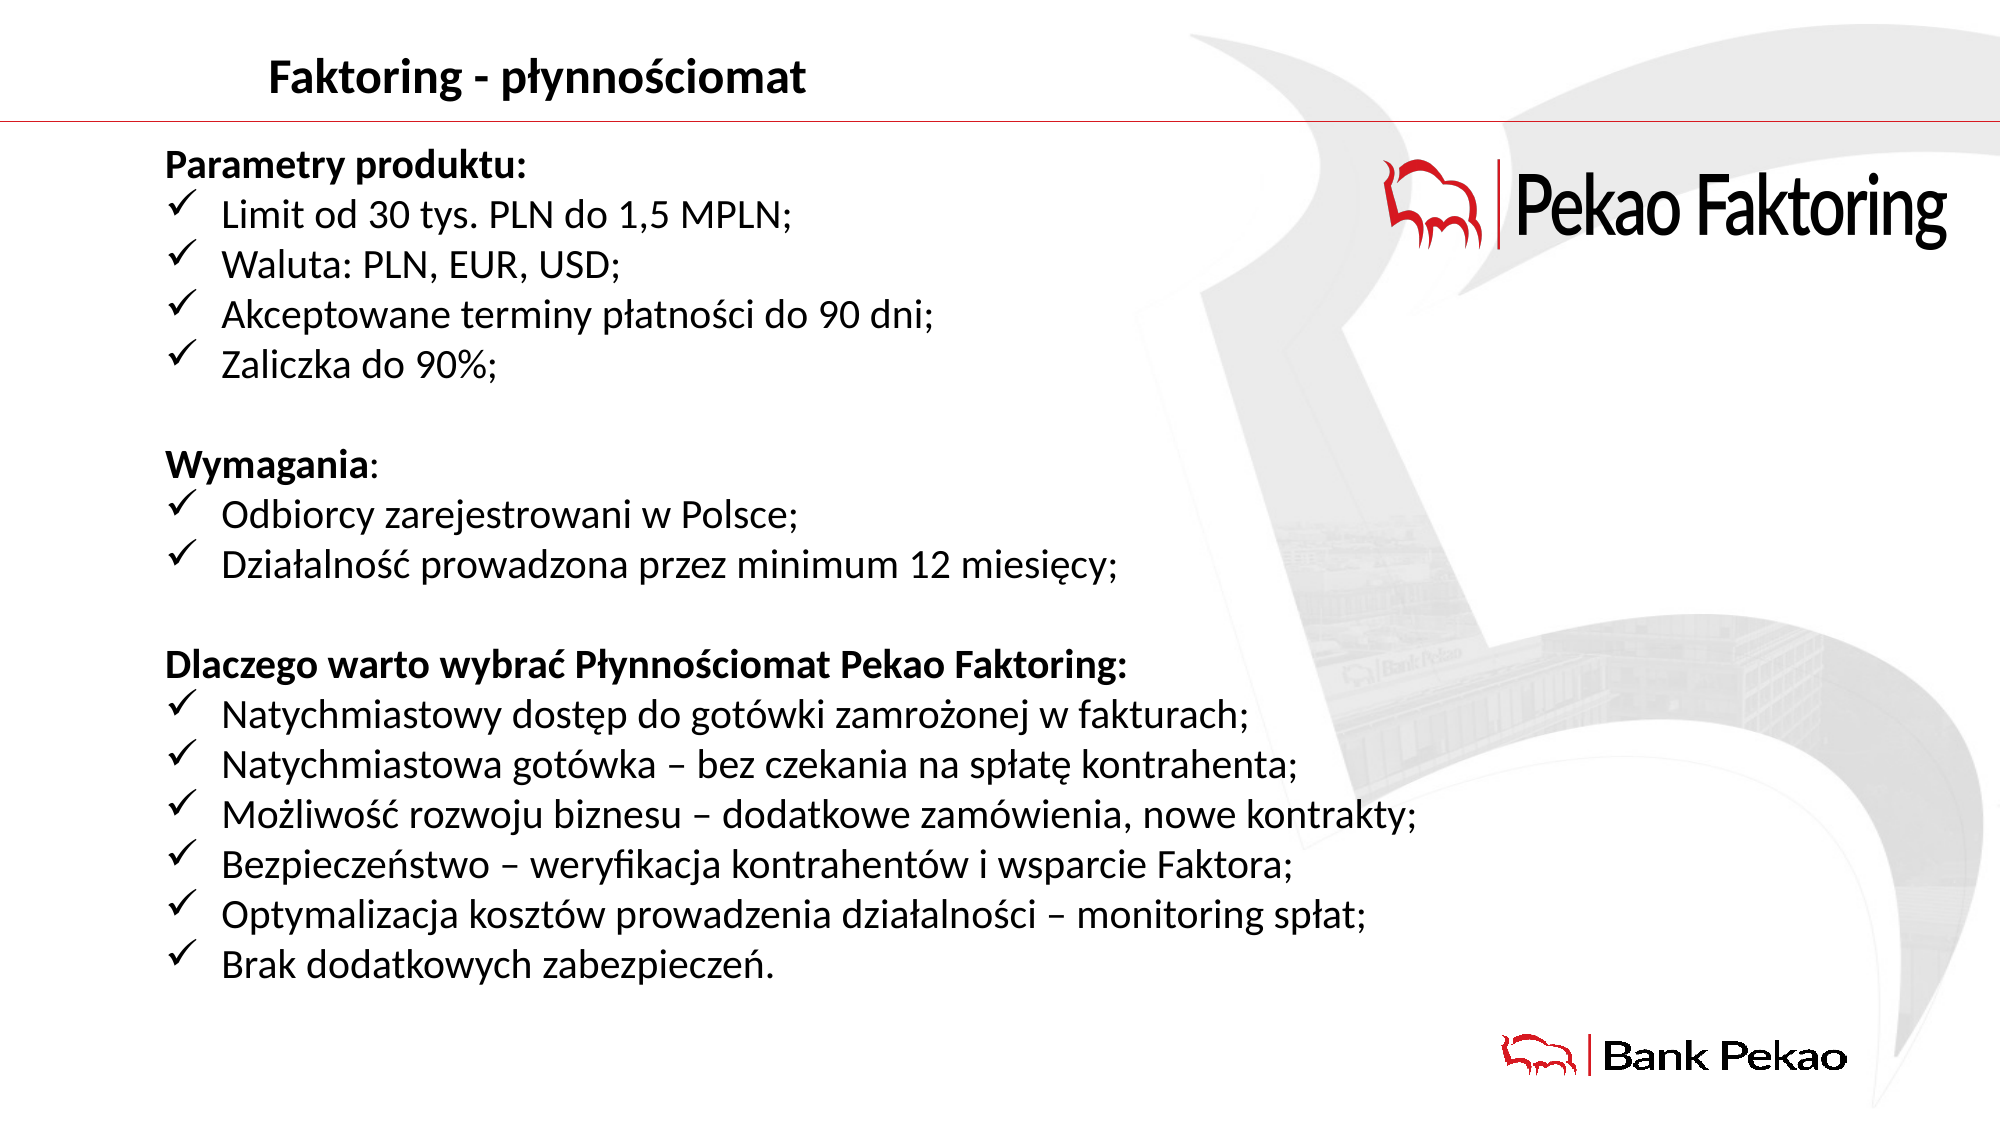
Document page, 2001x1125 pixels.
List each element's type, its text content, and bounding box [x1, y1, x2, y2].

picture [0, 0, 2000, 121]
text_box Parametry produktu: Limit od 30 tys. PLN do 1,5 MPLN; Waluta: PLN, EUR, USD; Akceptowane terminy płatności do 90 dni; Zaliczka do 90%; Wymagania: Odbiorcy zarejestrowani w Polsce; Działalność prowadzona przez minimum 12 miesięcy; Dlaczego warto wybrać Płynnościomat Pekao Faktoring: Natychmiastowy dostęp do gotówki zamrożonej w fakturach; Natychmiastowa gotówka – bez czekania na spłatę kontrahenta; Możliwość rozwoju biznesu – dodatkowe zamówienia, nowe kontrakty; Bezpieczeństwo – weryfikacja kontrahentów i wsparcie Faktora; Optymalizacja kosztów prowadzenia działalności – monitoring spłat; Brak dodatkowych zabezpieczeń. [150, 128, 1905, 995]
text_box Faktoring - płynnościomat [253, 54, 1476, 101]
picture [0, 122, 2000, 1125]
